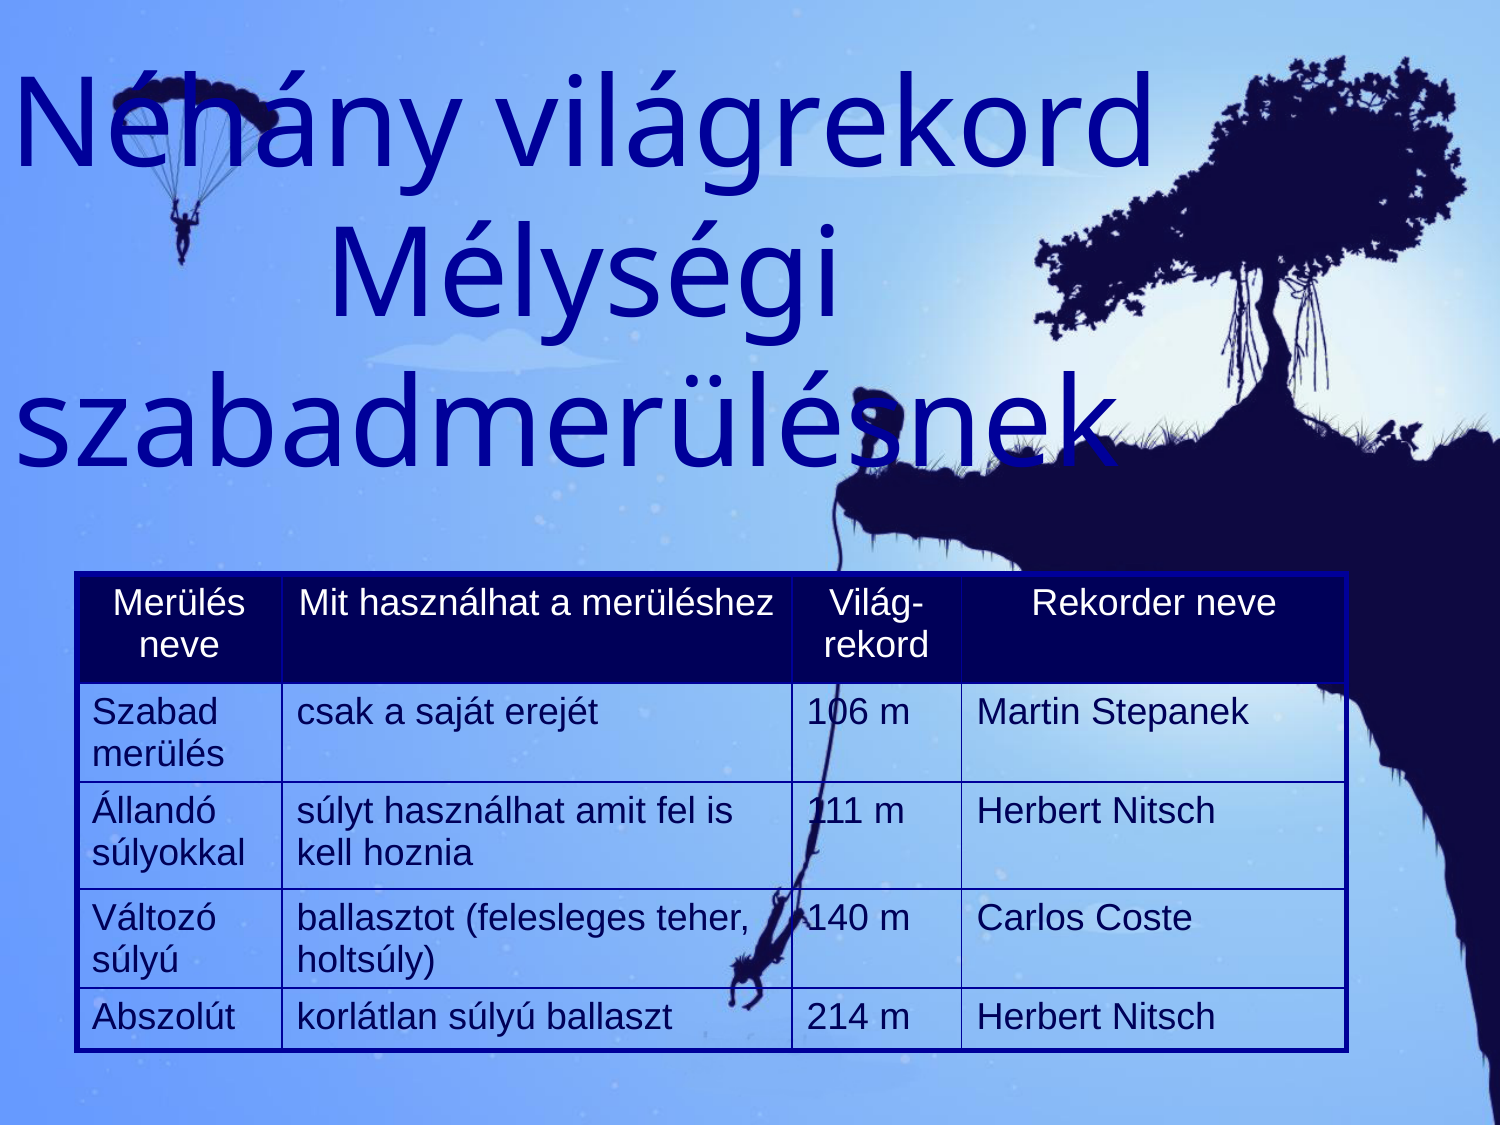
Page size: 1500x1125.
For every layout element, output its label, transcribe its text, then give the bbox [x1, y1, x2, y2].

table_header Merülés neve [80, 577, 281, 682]
picture [0, 0, 1500, 1125]
title Néhány világrekord Mélységi szabadmerülésnek [0, 125, 1176, 407]
table_cell Abszolút [80, 989, 281, 1048]
table_cell 106 m [793, 684, 961, 781]
table_cell korlátlan súlyú ballaszt [283, 989, 791, 1048]
table_cell 214 m [793, 989, 961, 1048]
table_cell Szabad merülés [80, 684, 281, 781]
table_cell csak a saját erejét [283, 684, 791, 781]
table_header Mit használhat a merüléshez [283, 577, 791, 682]
table_cell Herbert Nitsch [962, 989, 1344, 1048]
table_cell súlyt használhat amit fel is kell hoznia [283, 783, 791, 888]
table_cell Martin Stepanek [962, 684, 1344, 781]
table_cell 140 m [793, 890, 961, 987]
table_header Világ-rekord [793, 577, 961, 682]
table_cell Carlos Coste [962, 890, 1344, 987]
table_cell 111 m [793, 783, 961, 888]
table_cell ballasztot (felesleges teher, holtsúly) [283, 890, 791, 987]
table_cell Állandó súlyokkal [80, 783, 281, 888]
table_cell Herbert Nitsch [962, 783, 1344, 888]
table_header Rekorder neve [962, 577, 1344, 682]
table_cell Változó súlyú [80, 890, 281, 987]
